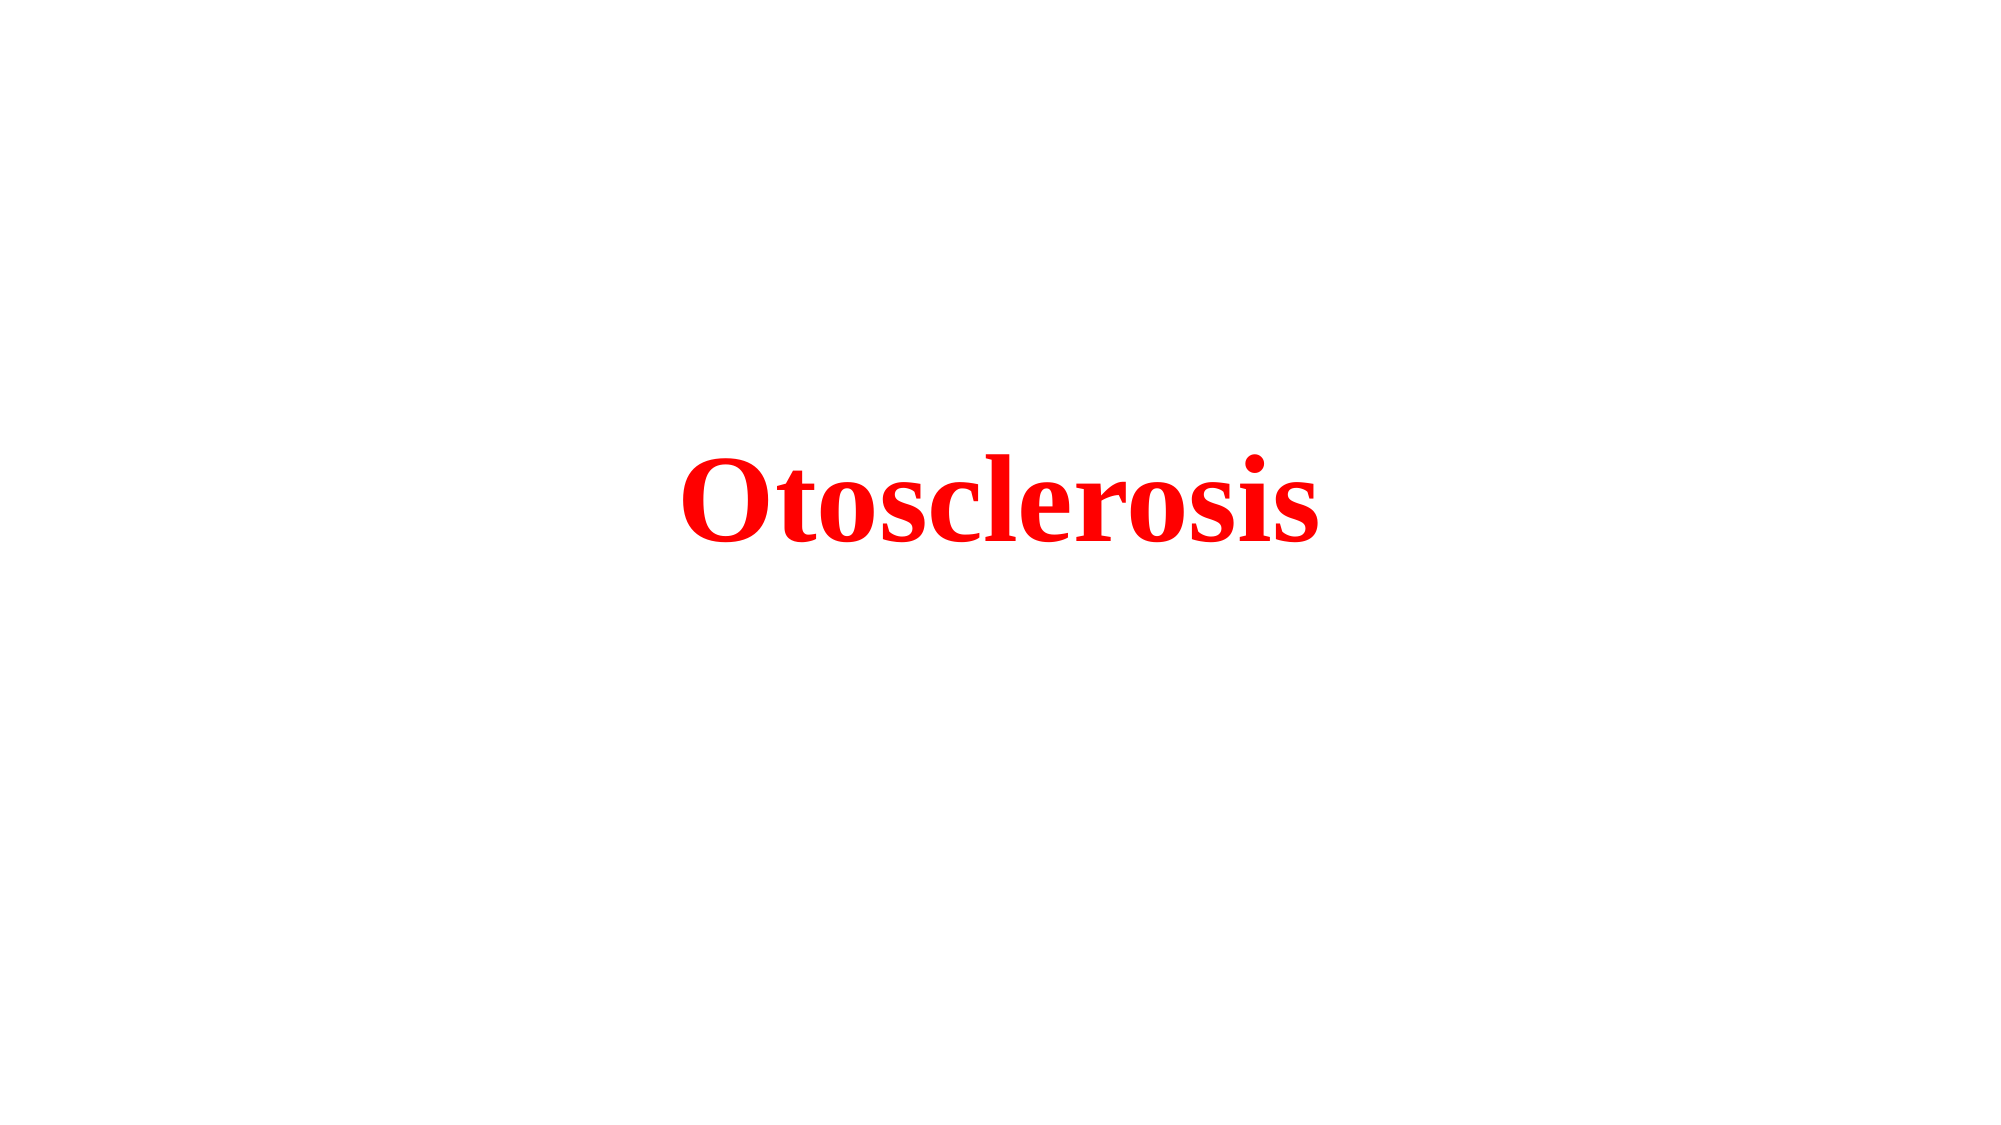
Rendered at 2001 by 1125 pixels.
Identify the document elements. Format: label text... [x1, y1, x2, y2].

title Otosclerosis [249, 184, 1750, 576]
